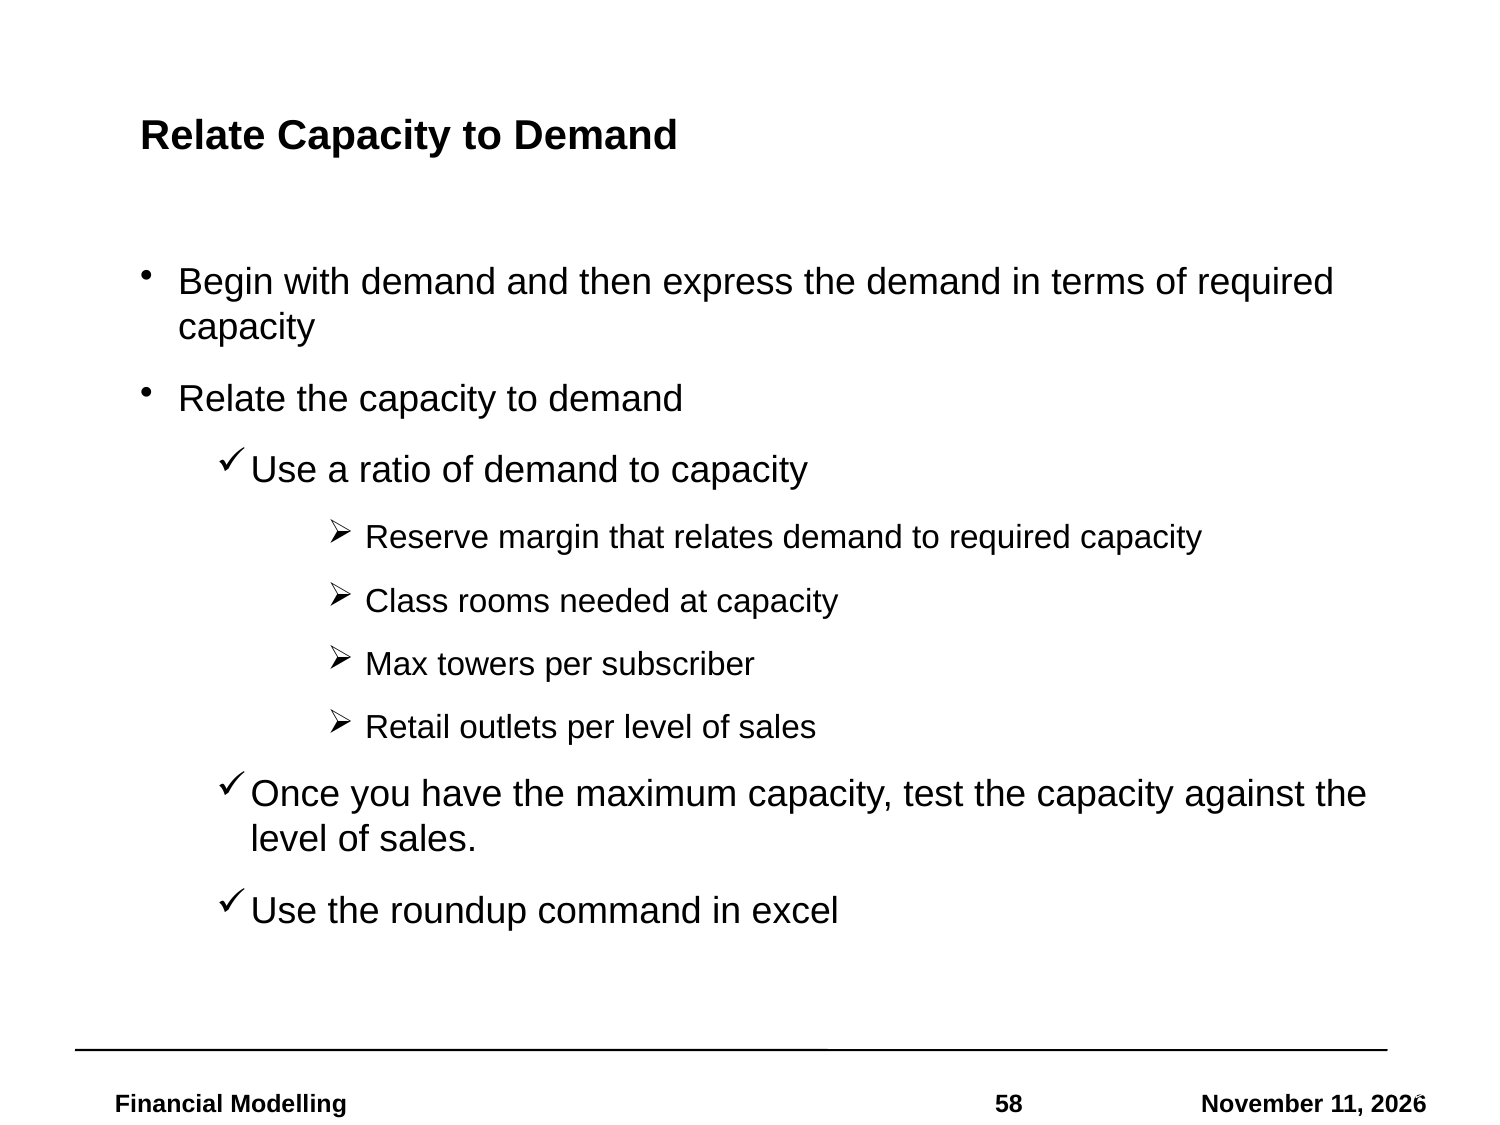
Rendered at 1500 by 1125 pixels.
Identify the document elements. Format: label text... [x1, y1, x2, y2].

title Relate Capacity to Demand [124, 99, 1413, 226]
list Begin with demand and then express the demand in terms of required capacity Relate the capacity to demand Use a ratio of demand to capacity Reserve margin that relates demand to required capacity Class rooms needed at capacity Max towers per subscriber Retail outlets per level of sales Once you have the maximum capacity, test the capacity against the level of sales. Use the roundup command in excel [124, 249, 1413, 1001]
